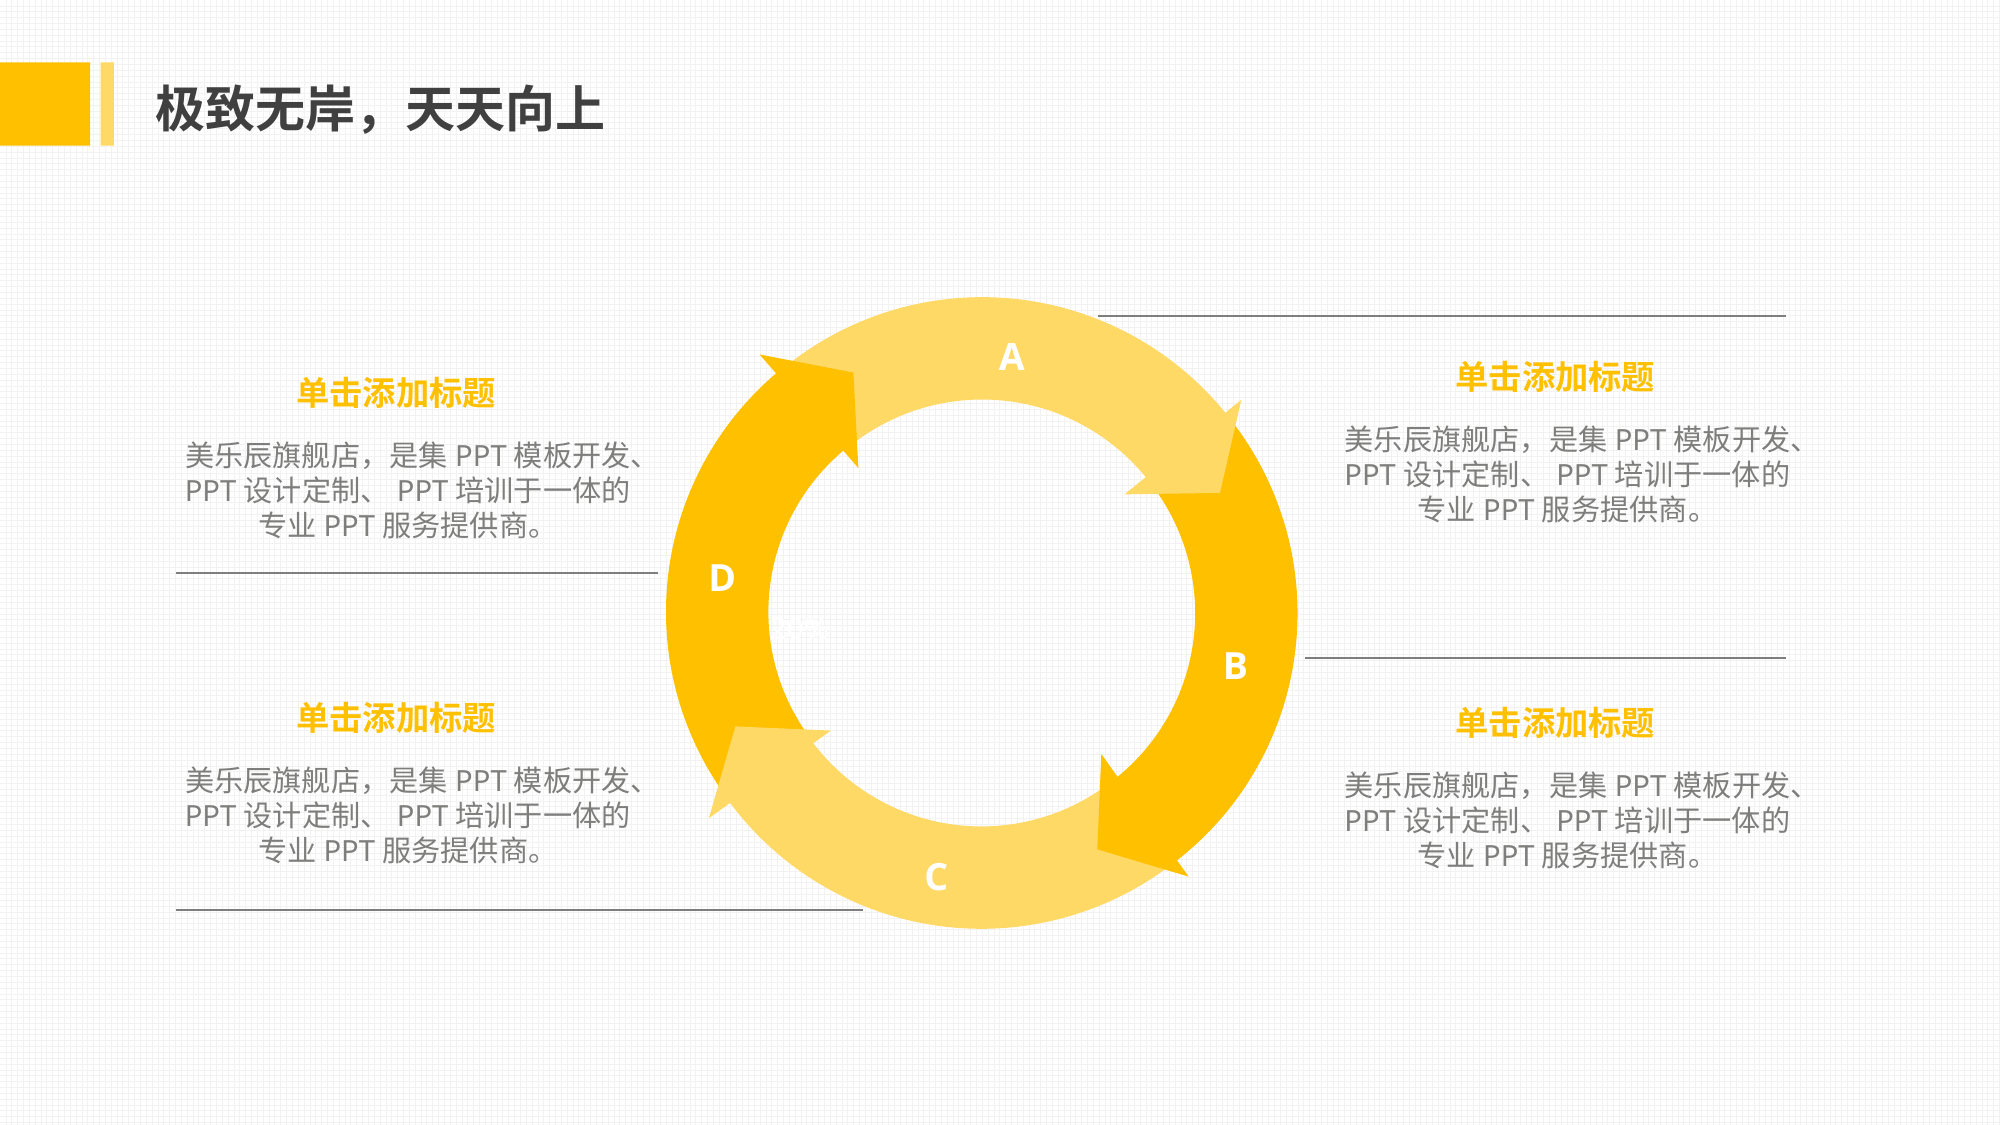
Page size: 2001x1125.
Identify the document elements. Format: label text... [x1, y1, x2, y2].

text_box 极致无岸，天天向上 [140, 69, 633, 145]
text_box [163, 364, 653, 551]
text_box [163, 689, 653, 876]
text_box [1323, 695, 1812, 882]
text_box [1323, 348, 1812, 535]
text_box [666, 297, 1298, 929]
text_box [0, 62, 115, 146]
